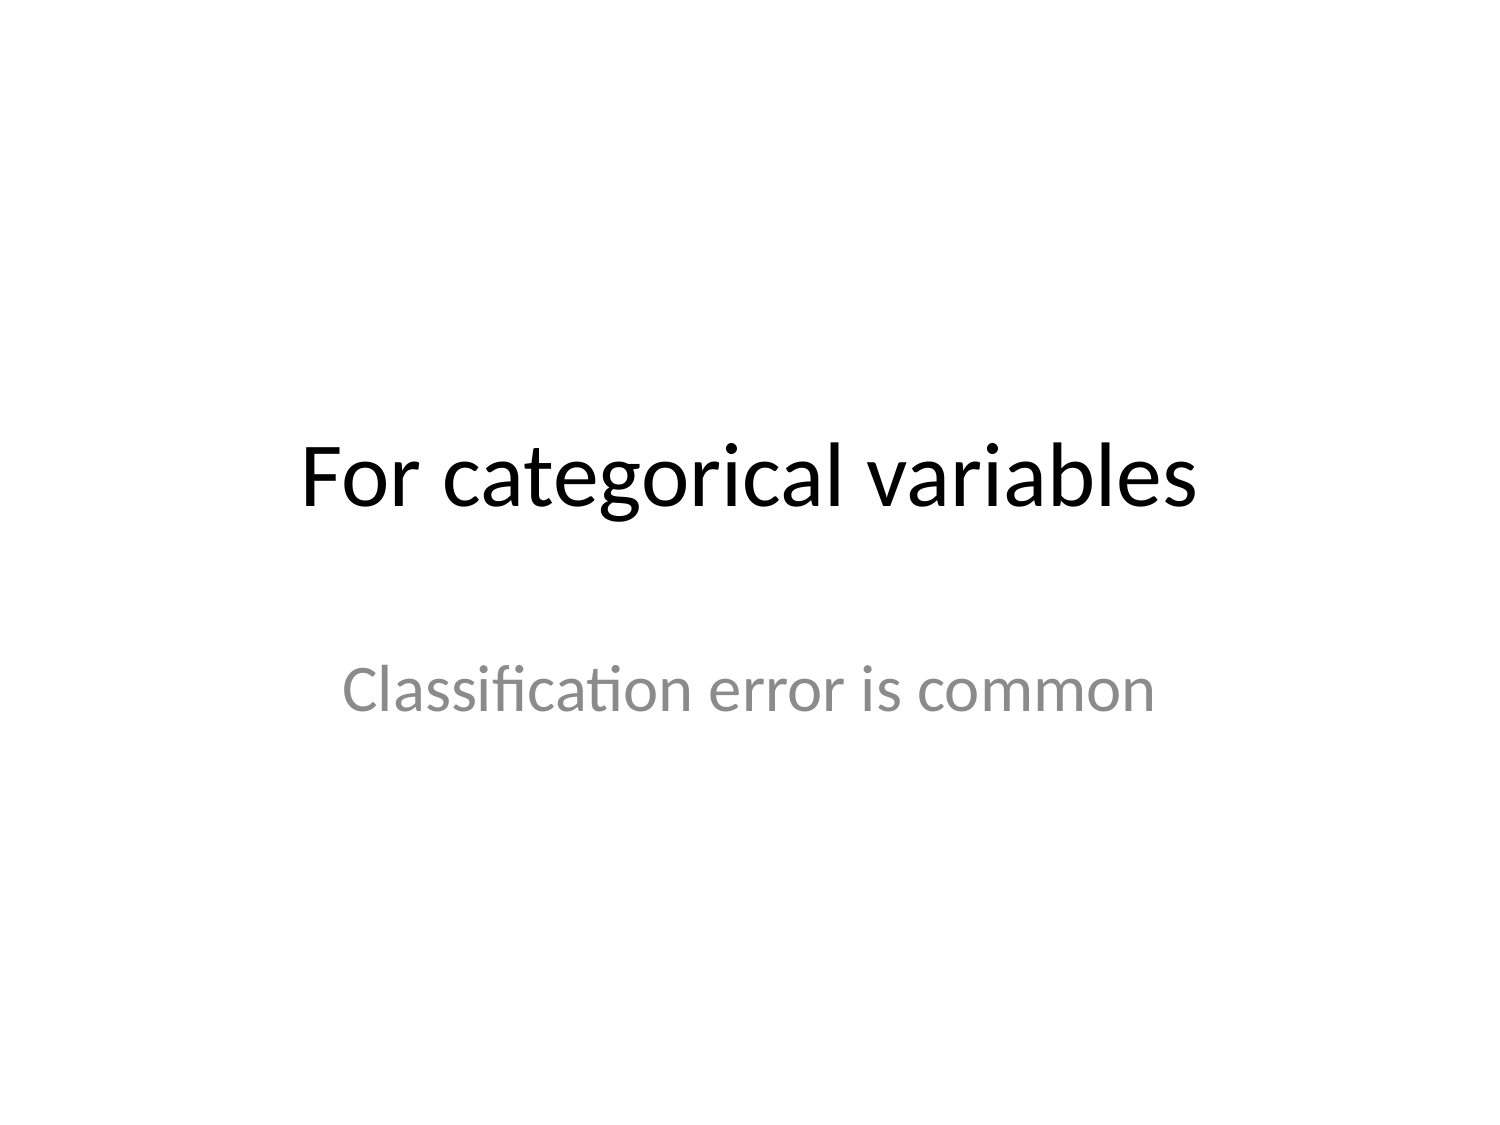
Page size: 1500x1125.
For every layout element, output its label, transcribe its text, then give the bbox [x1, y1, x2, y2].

subtitle Classification error is common [225, 637, 1275, 925]
title For categorical variables [112, 349, 1388, 591]
